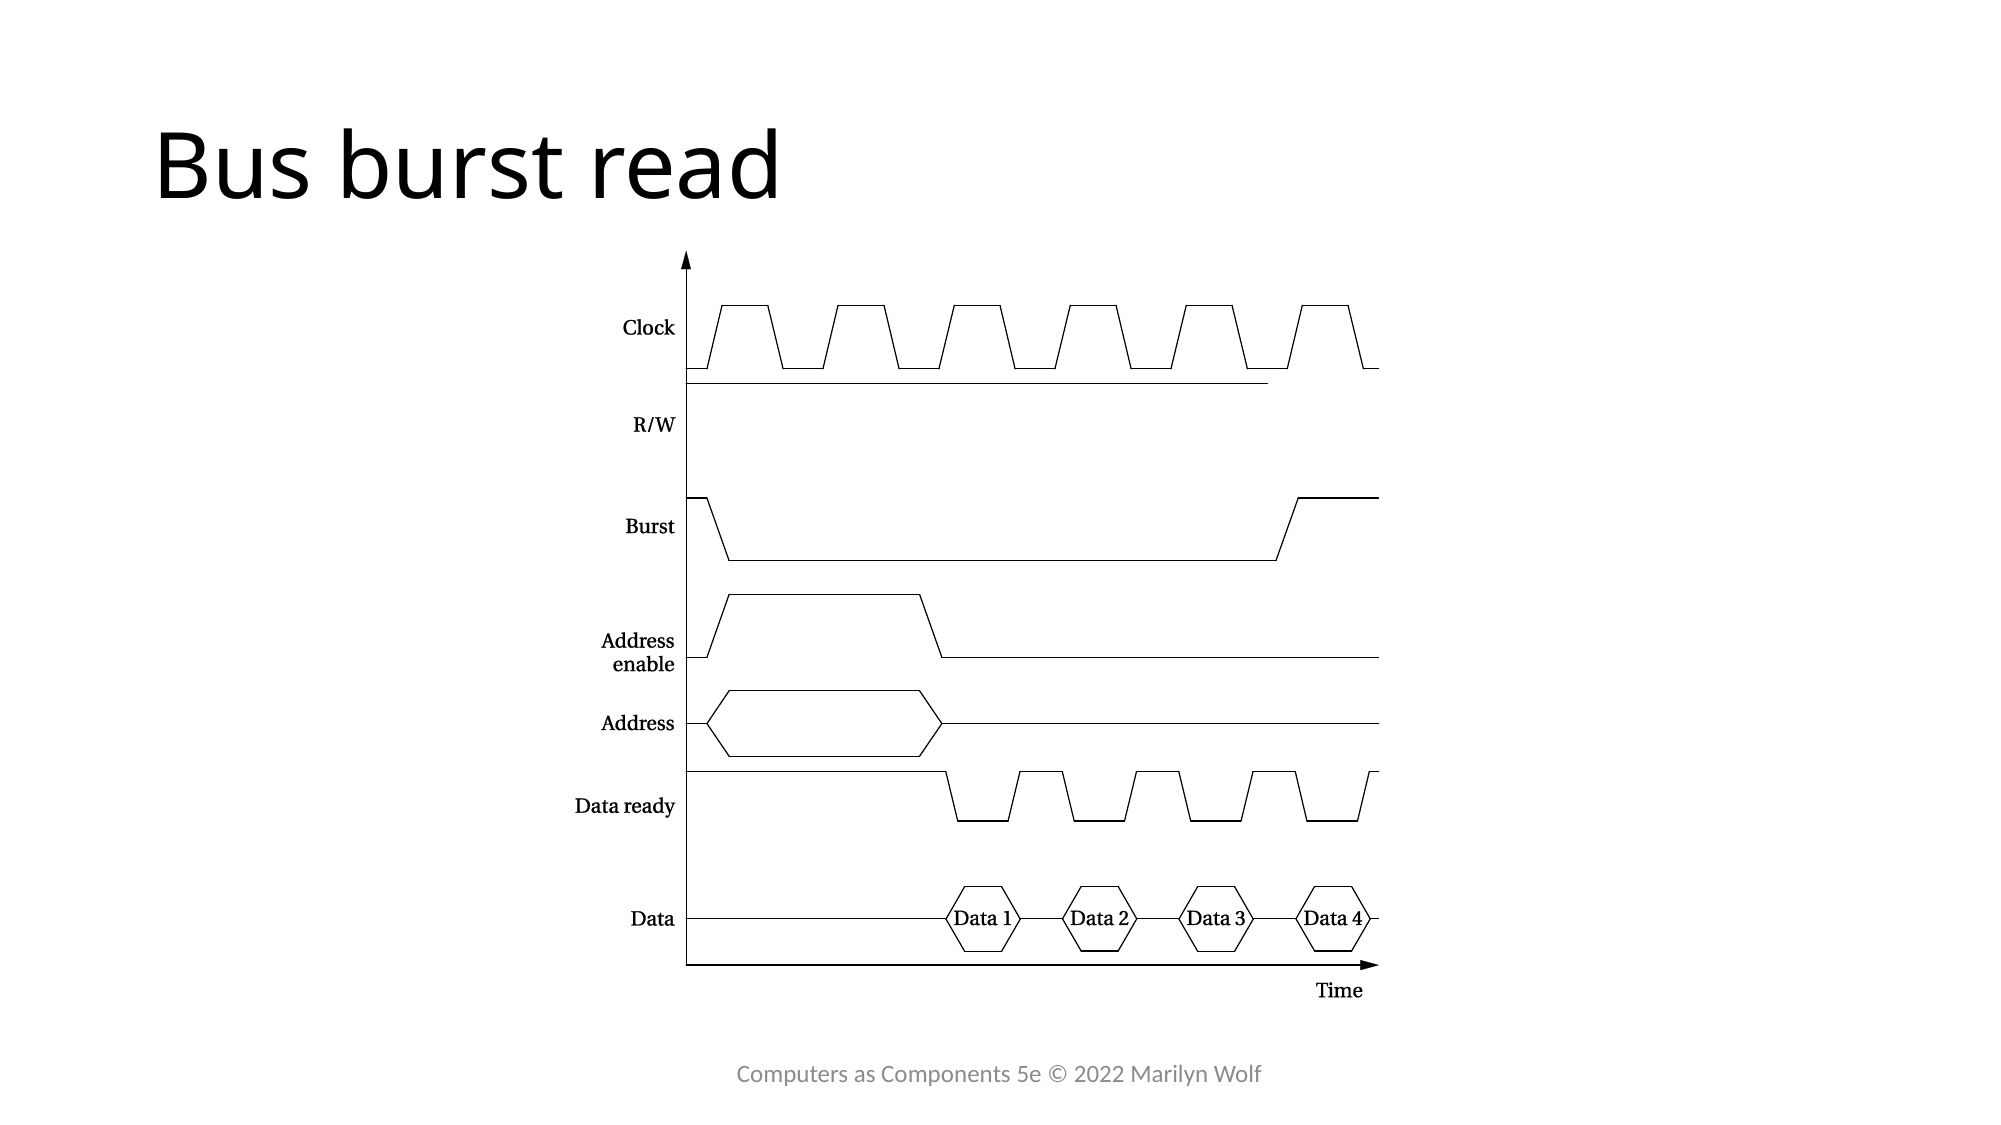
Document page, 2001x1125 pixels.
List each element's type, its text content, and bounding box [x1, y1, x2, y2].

title Bus burst read [137, 59, 1863, 278]
picture [574, 249, 1381, 1003]
footer Computers as Components 5e © 2022 Marilyn Wolf [662, 1042, 1338, 1103]
